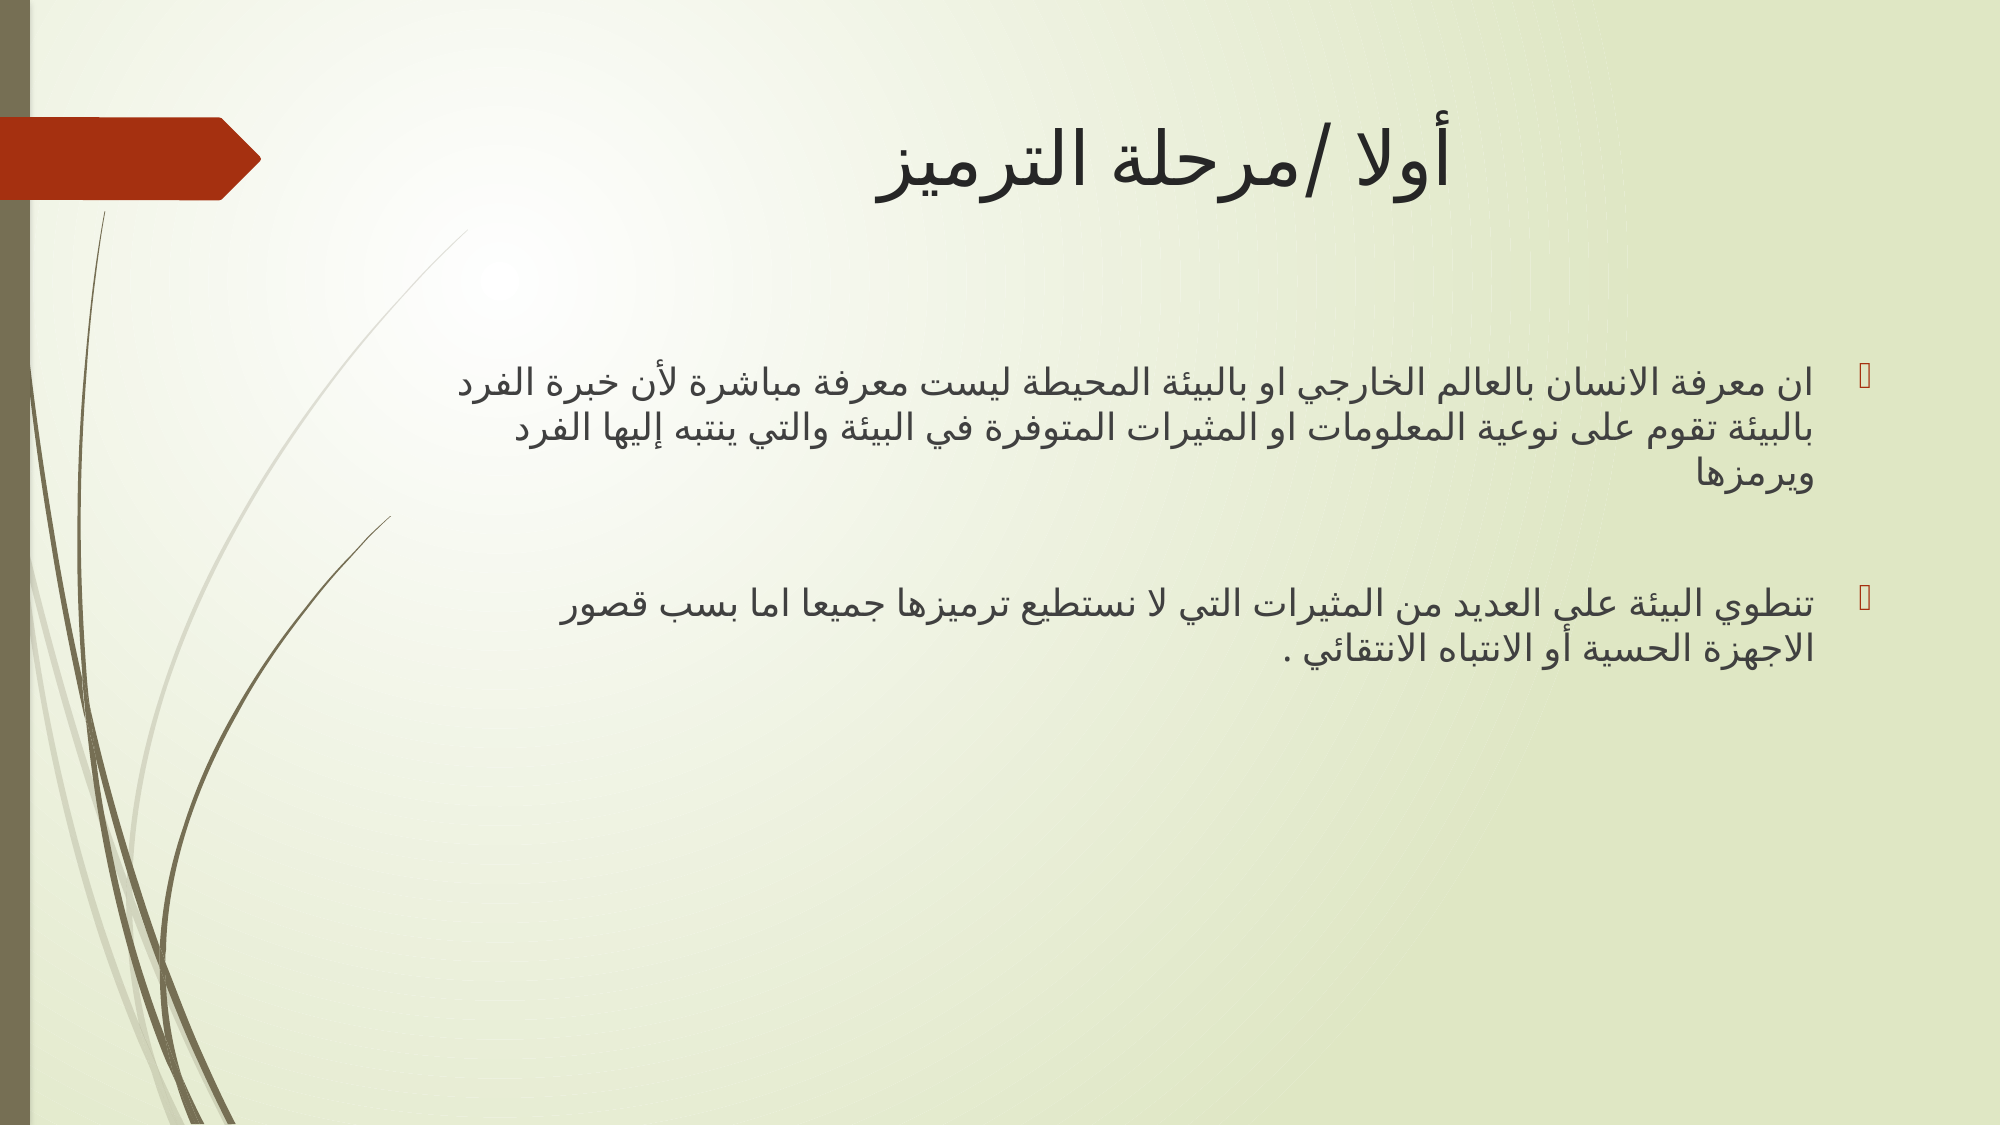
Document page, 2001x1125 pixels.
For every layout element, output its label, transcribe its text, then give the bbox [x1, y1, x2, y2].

list ان معرفة الانسان بالعالم الخارجي او بالبيئة المحيطة ليست معرفة مباشرة لأن خبرة الفرد بالبيئة تقوم على نوعية المعلومات او المثيرات المتوفرة في البيئة والتي ينتبه إليها الفرد ويرمزها تنطوي البيئة على العديد من المثيرات التي لا نستطيع ترميزها جميعا اما بسب قصور الاجهزة الحسية أو الانتباه الانتقائي . [424, 350, 1888, 970]
title أولا /مرحلة الترميز [425, 102, 1888, 313]
